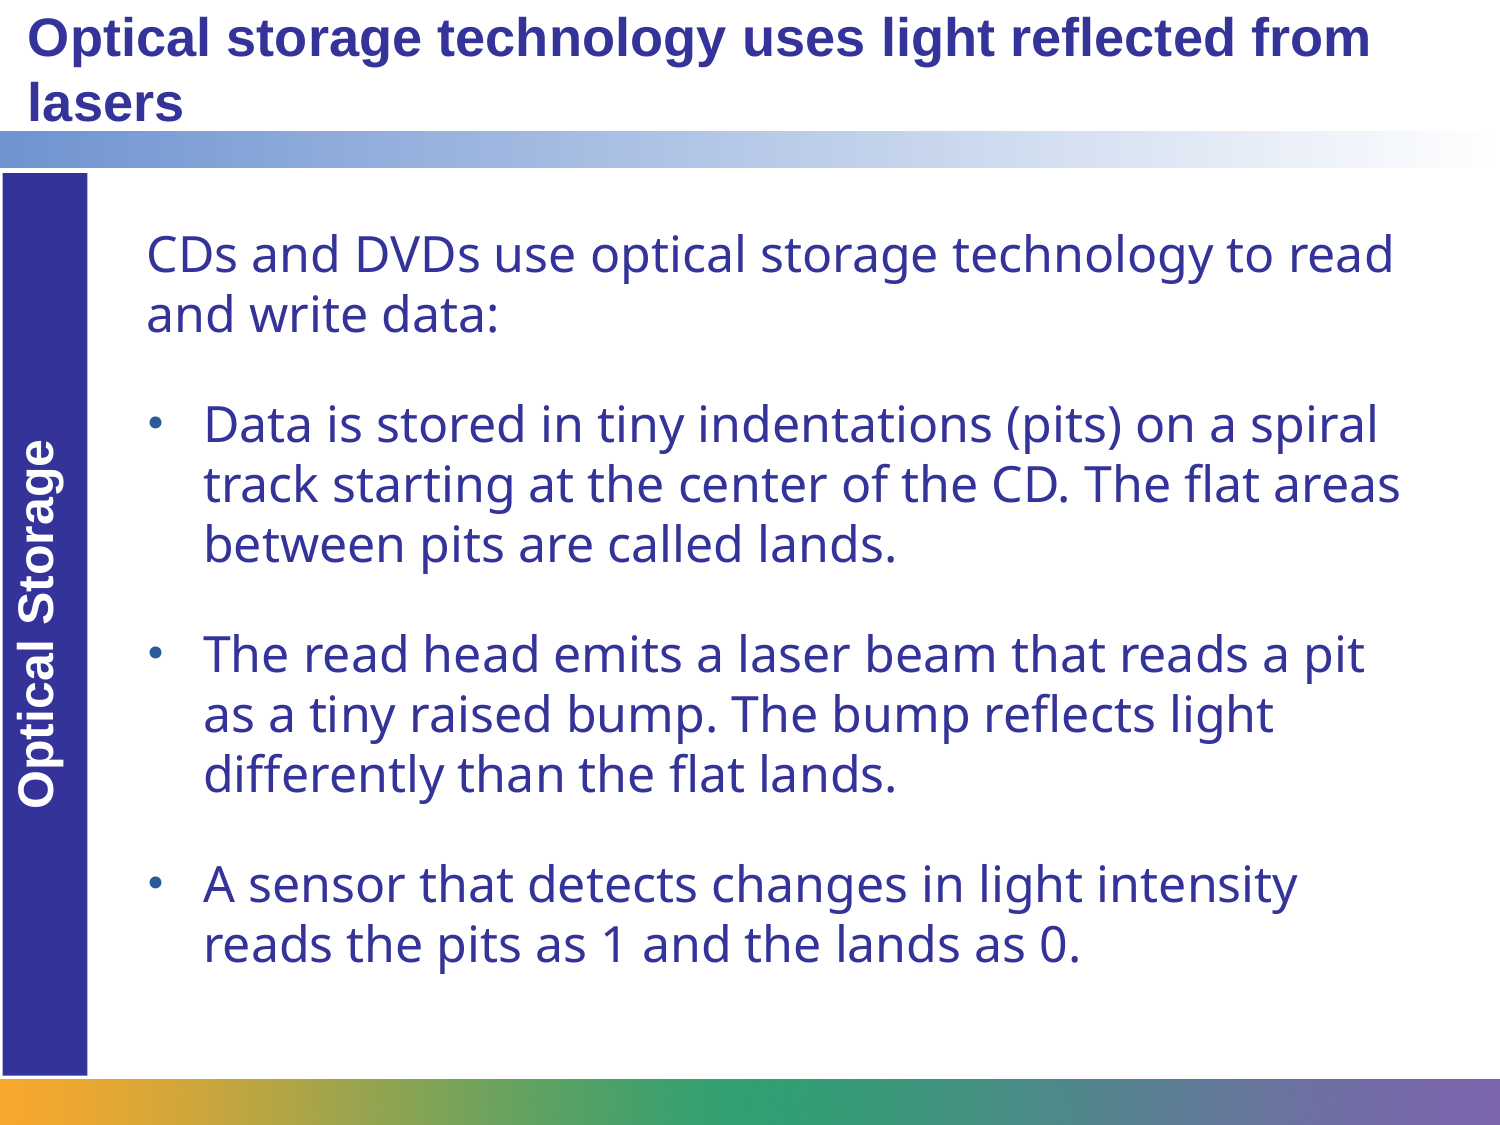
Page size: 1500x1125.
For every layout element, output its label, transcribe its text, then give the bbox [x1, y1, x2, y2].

picture [0, 1079, 1500, 1125]
title Optical storage technology uses light reflected from lasers [12, 0, 1476, 137]
text_box Optical Storage [2, 173, 88, 1076]
list CDs and DVDs use optical storage technology to read and write data: Data is stored in tiny indentations (pits) on a spiral track starting at the center of the CD. The flat areas between pits are called lands. The read head emits a laser beam that reads a pit as a tiny raised bump. The bump reflects light differently than the flat lands. A sensor that detects changes in light intensity reads the pits as 1 and the lands as 0. [131, 214, 1427, 1027]
